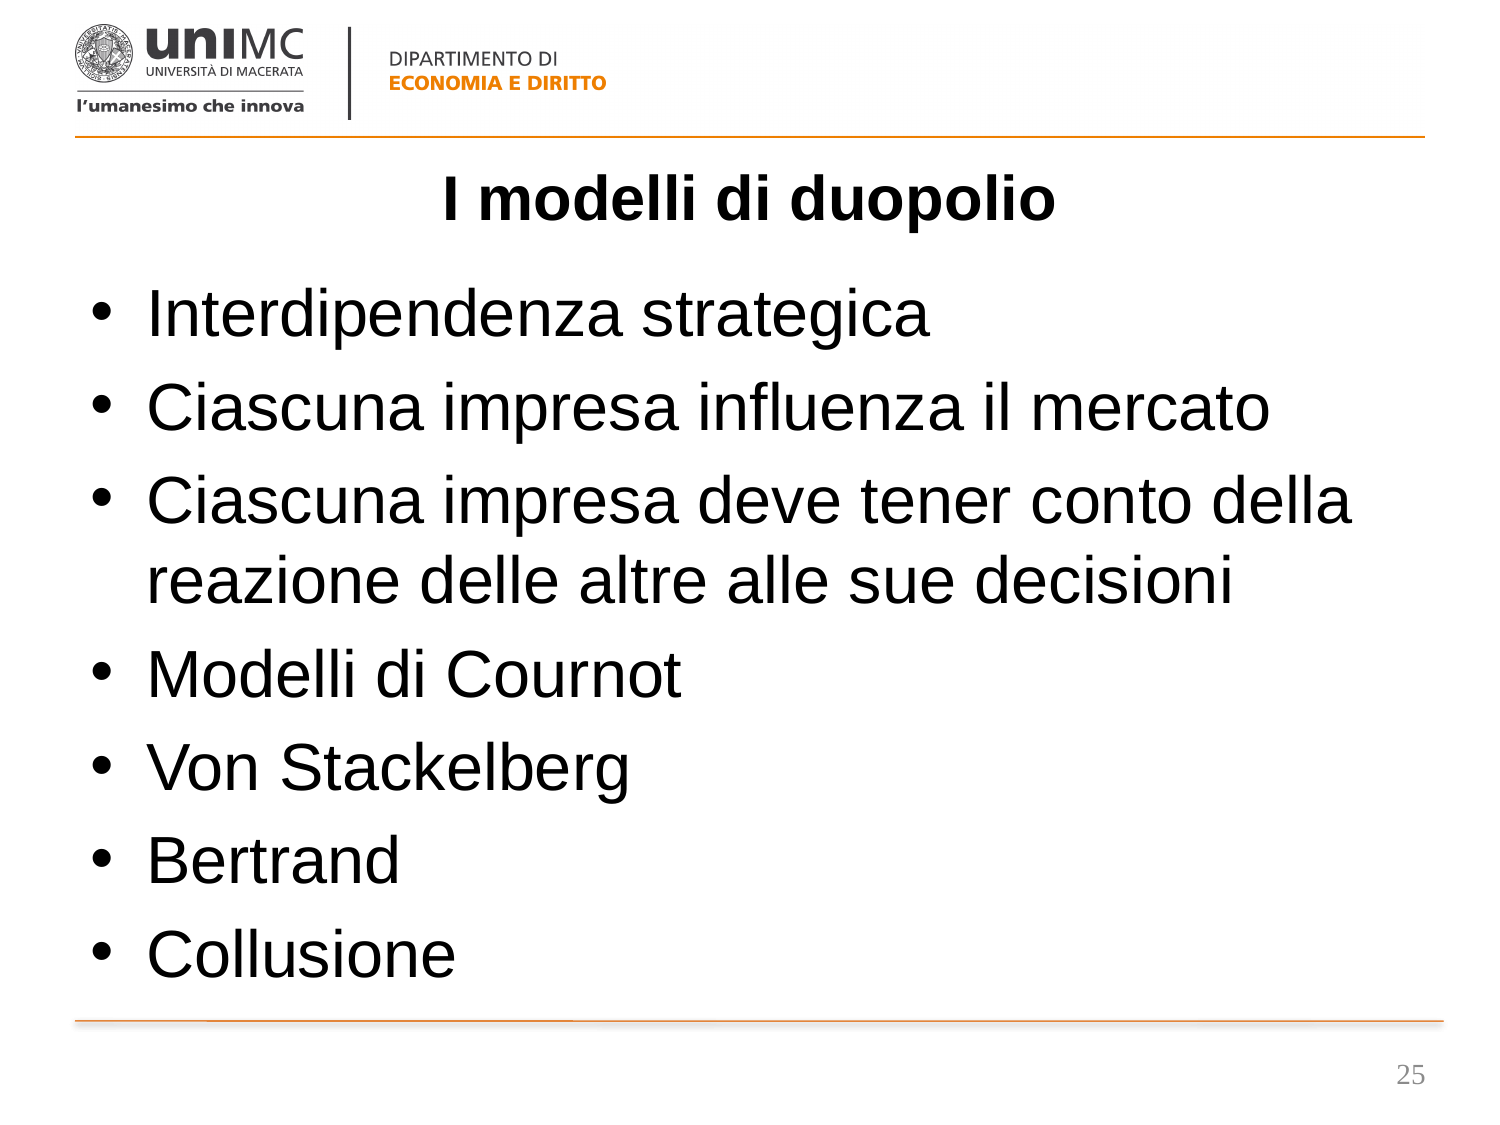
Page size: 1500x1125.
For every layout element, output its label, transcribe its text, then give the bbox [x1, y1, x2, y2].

list Interdipendenza strategica Ciascuna impresa influenza il mercato Ciascuna impresa deve tener conto della reazione delle altre alle sue decisioni Modelli di Cournot Von Stackelberg Bertrand Collusione [75, 262, 1425, 1005]
picture [75, 24, 1425, 138]
title I modelli di duopolio [75, 149, 1425, 241]
slide_number 25 [1091, 1042, 1442, 1103]
